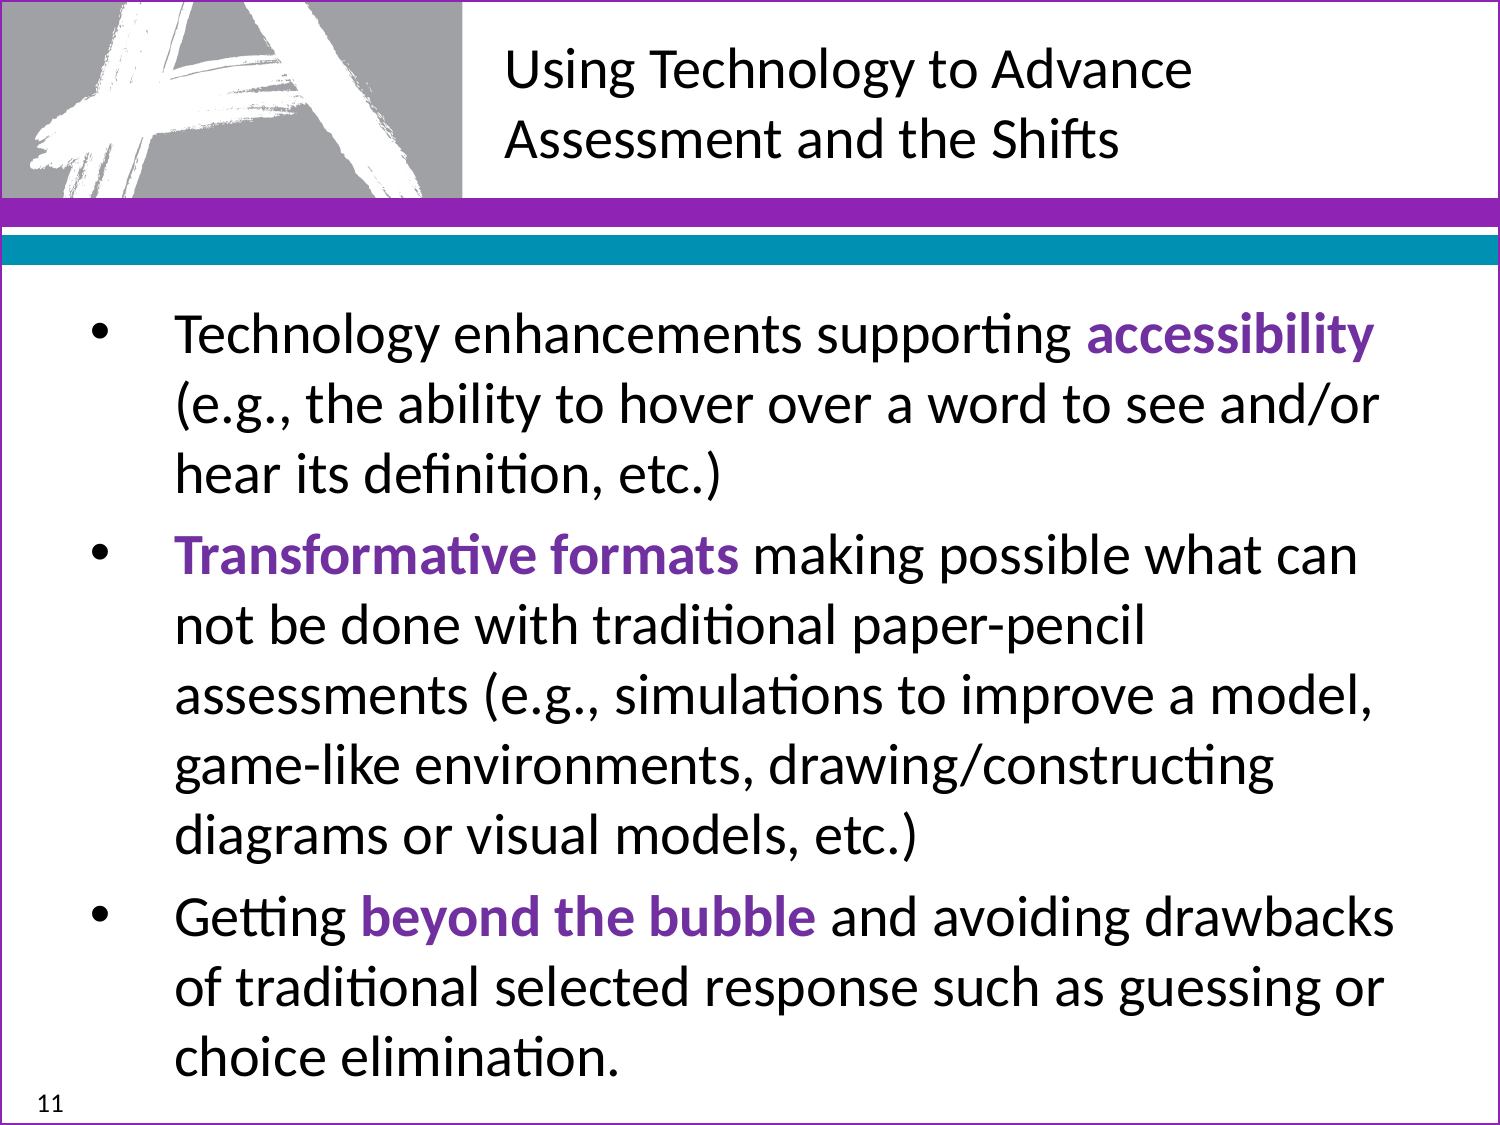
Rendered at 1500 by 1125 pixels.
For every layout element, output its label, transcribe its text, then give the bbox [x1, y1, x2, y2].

picture [2, 2, 462, 198]
slide_number 11 [0, 1077, 100, 1125]
list Technology enhancements supporting accessibility (e.g., the ability to hover over a word to see and/or hear its definition, etc.) Transformative formats making possible what can not be done with traditional paper-pencil assessments (e.g., simulations to improve a model, game-like environments, drawing/constructing diagrams or visual models, etc.) Getting beyond the bubble and avoiding drawbacks of traditional selected response such as guessing or choice elimination. [75, 287, 1450, 1017]
title Using Technology to Advance Assessment and the Shifts [462, 0, 1500, 200]
